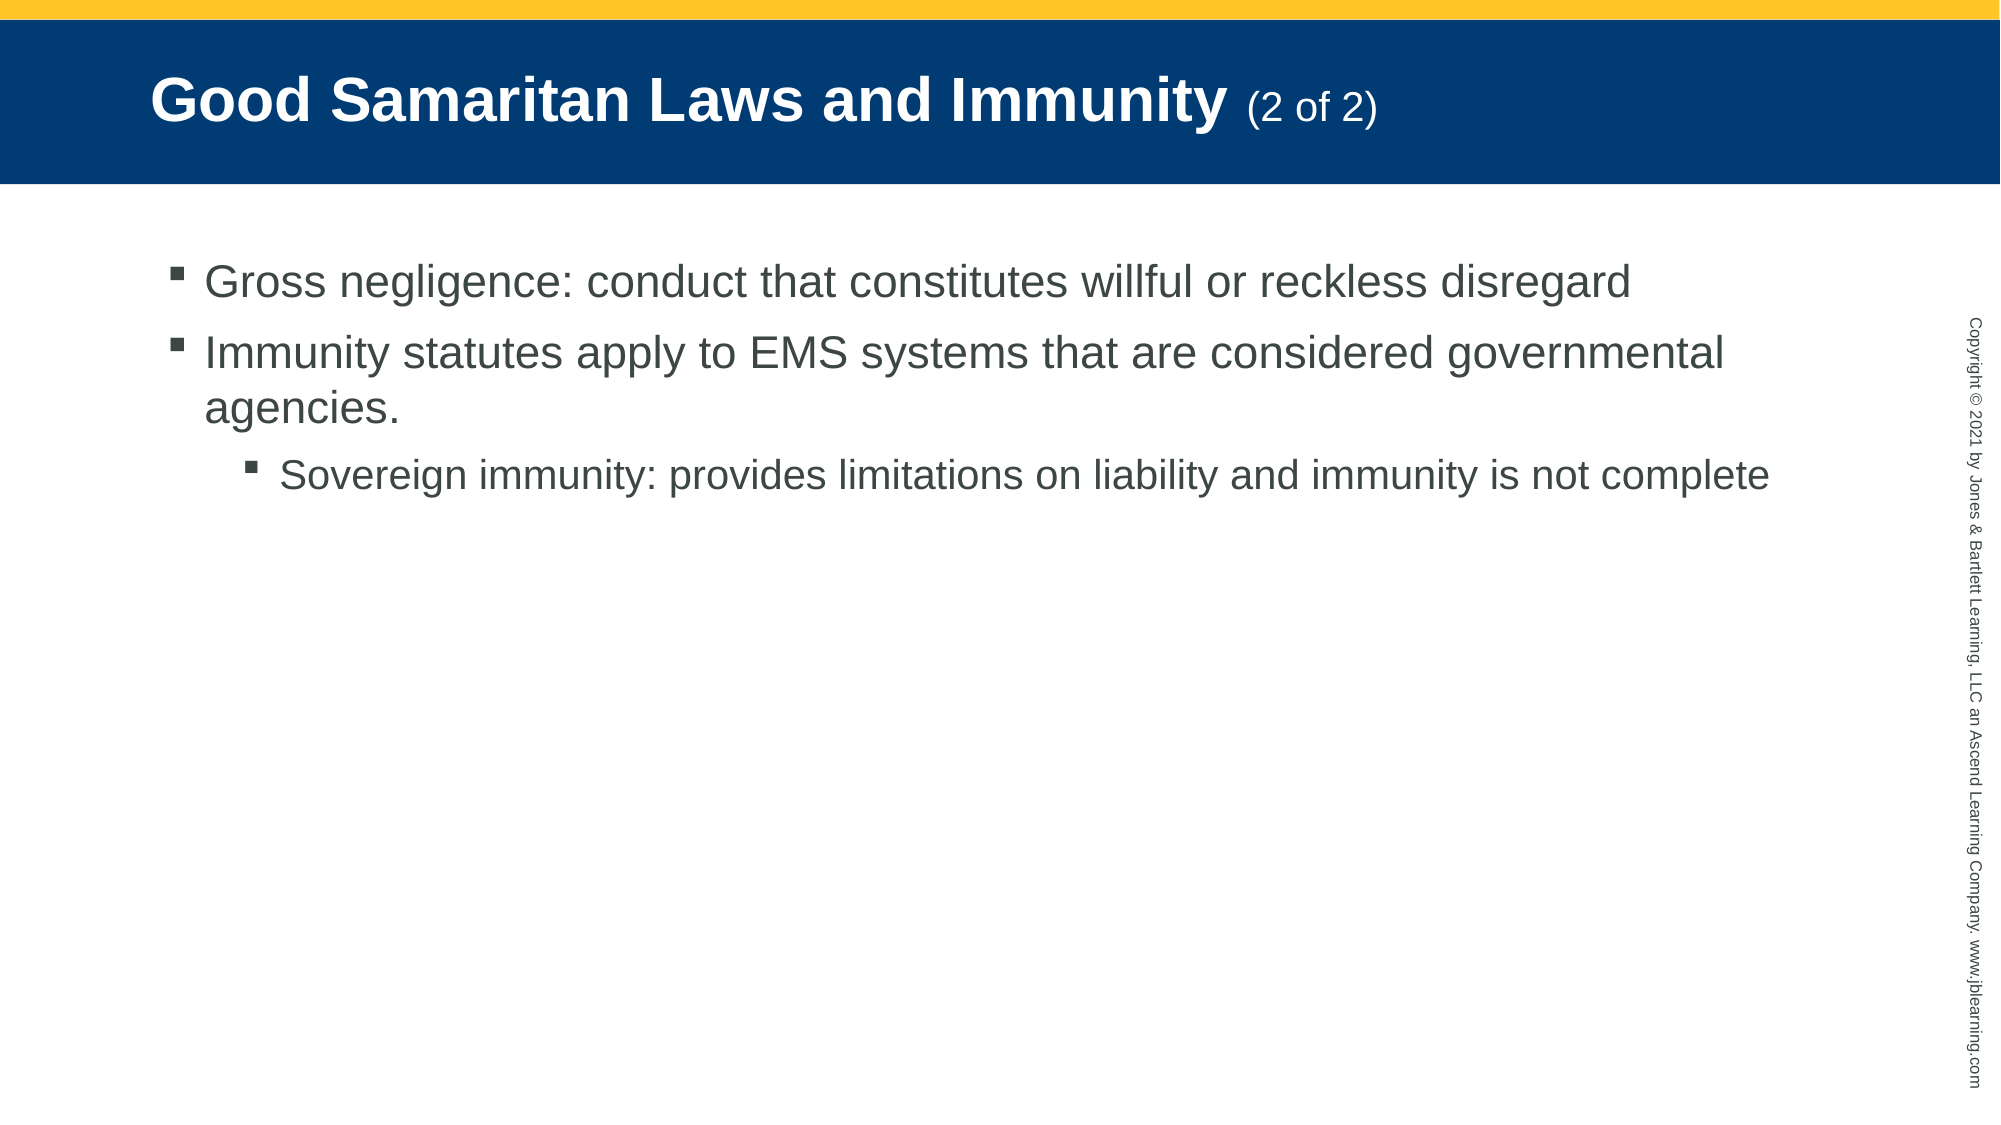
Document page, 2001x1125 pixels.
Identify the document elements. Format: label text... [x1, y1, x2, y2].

title Good Samaritan Laws and Immunity (2 of 2) [0, 19, 2000, 185]
list Gross negligence: conduct that constitutes willful or reckless disregard Immunity statutes apply to EMS systems that are considered governmental agencies. Sovereign immunity: provides limitations on liability and immunity is not complete [151, 244, 1840, 1016]
